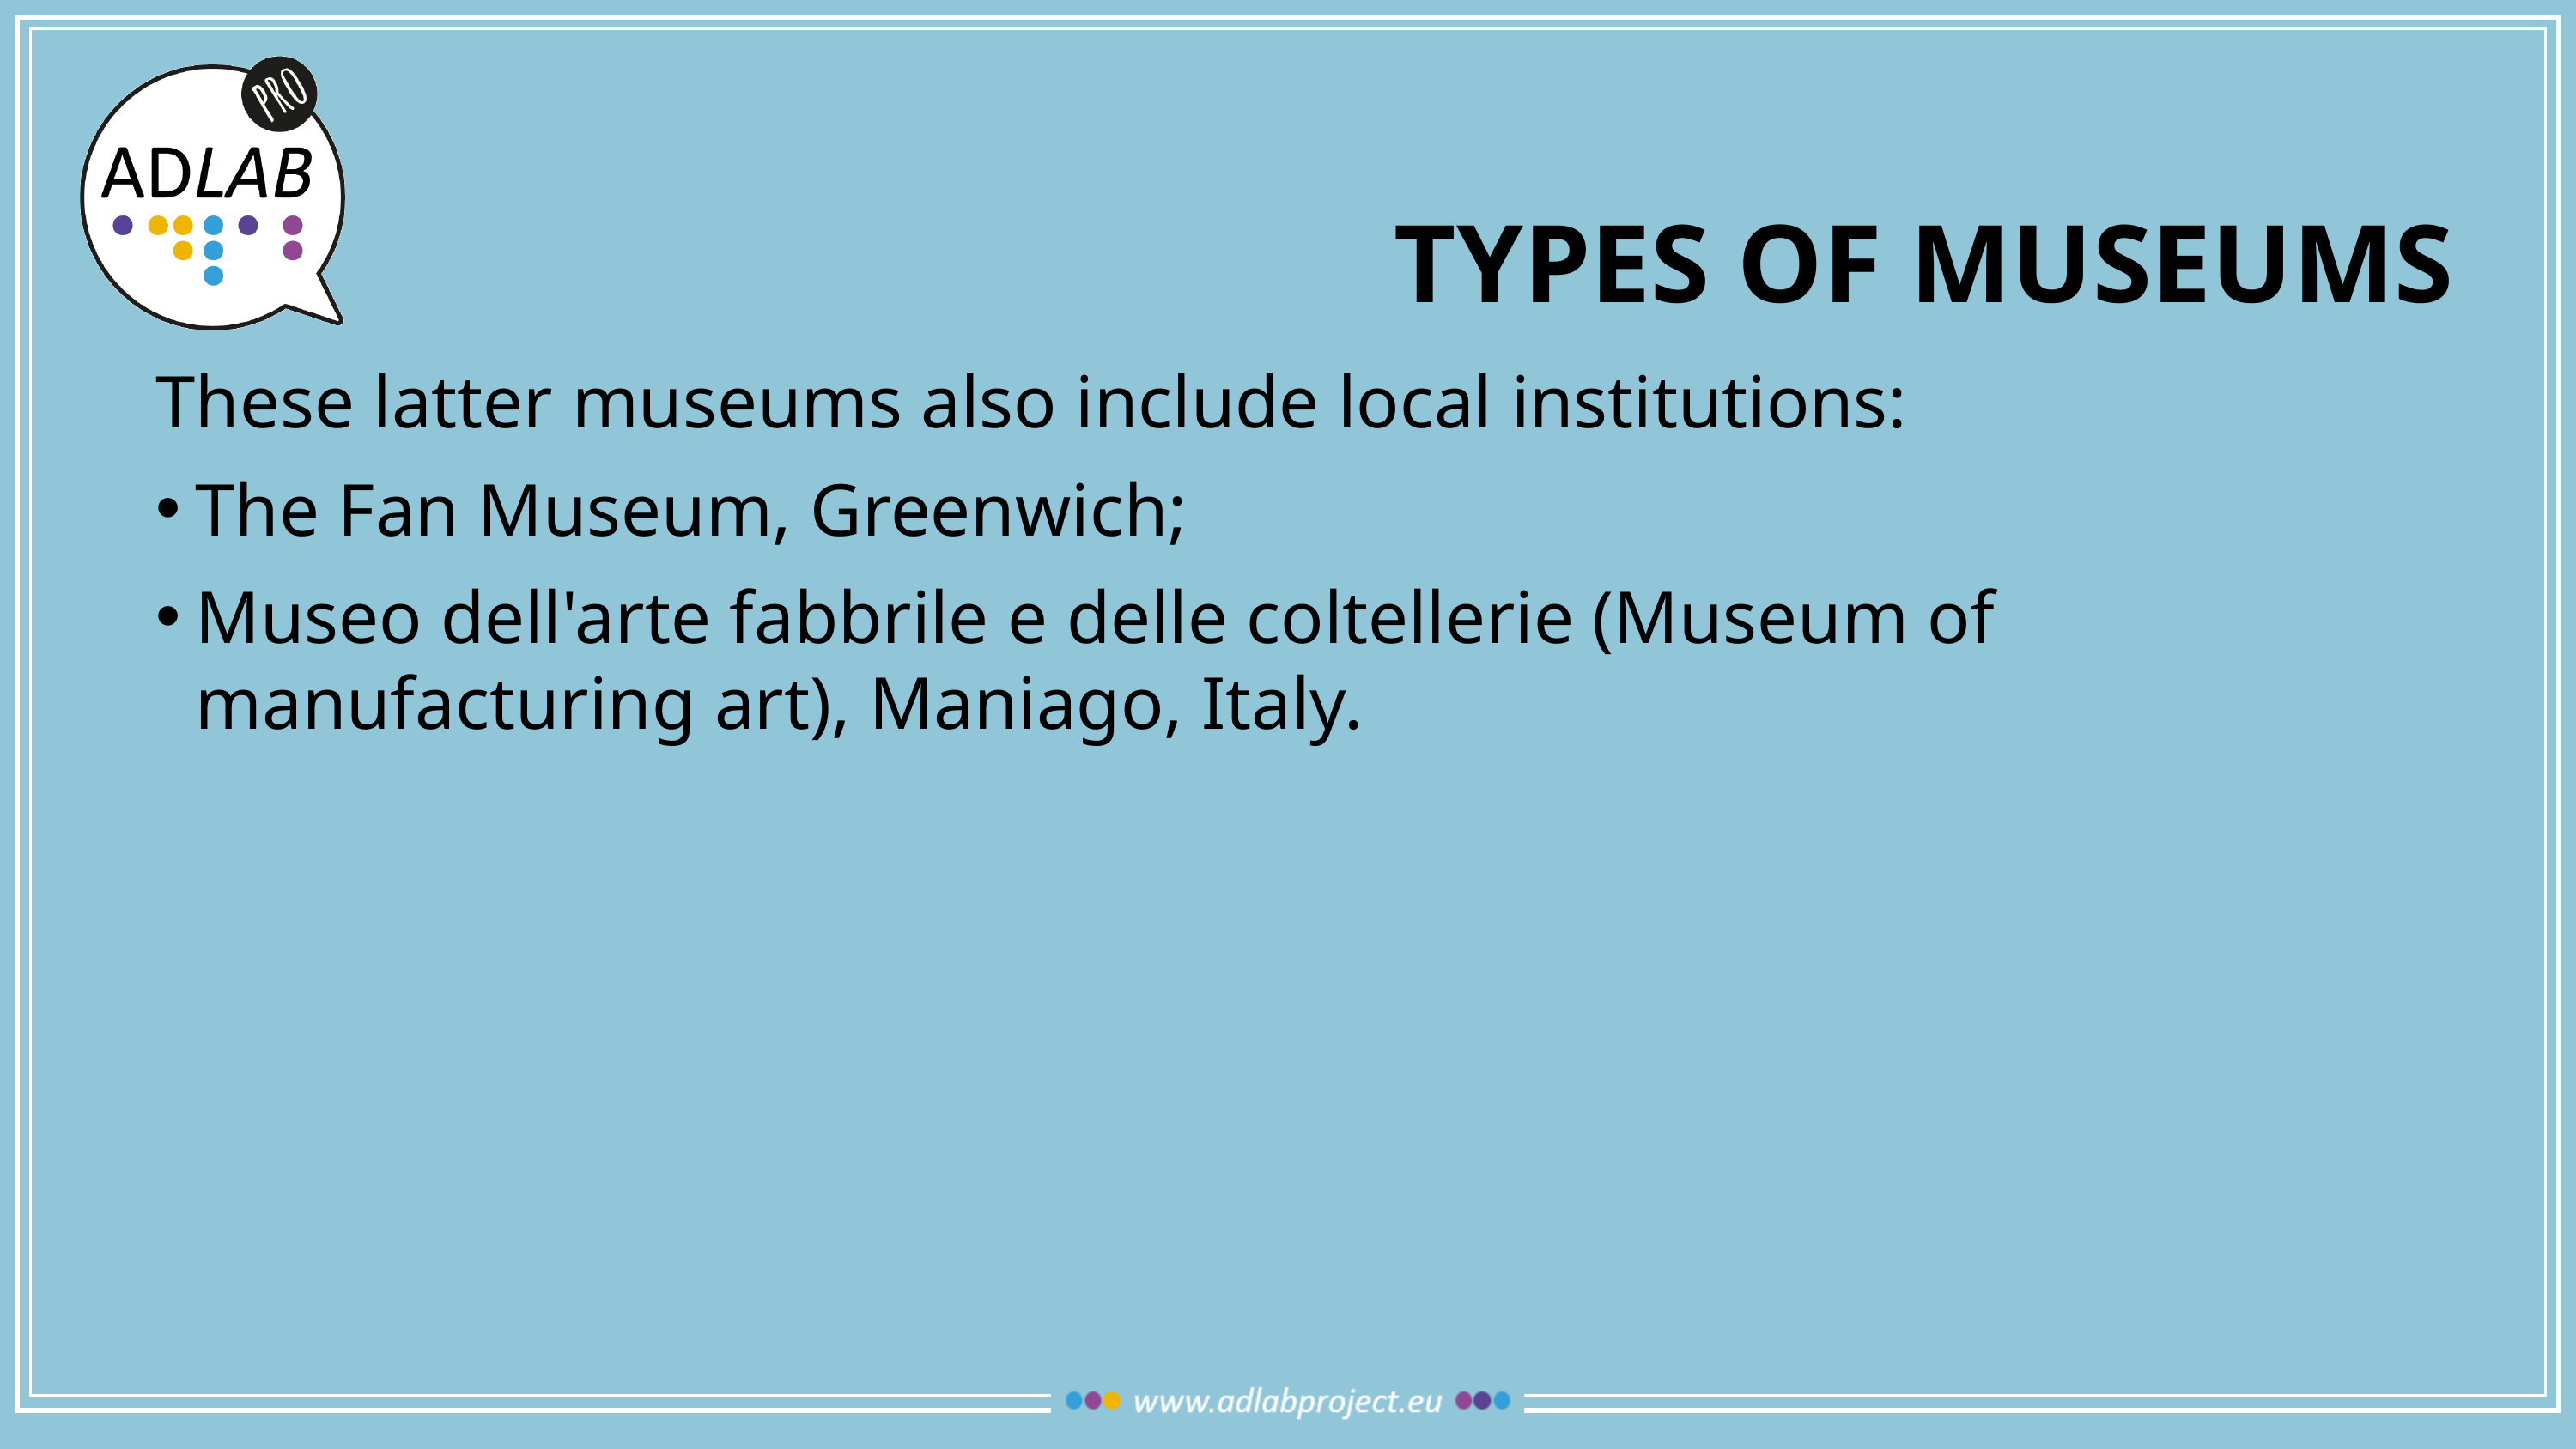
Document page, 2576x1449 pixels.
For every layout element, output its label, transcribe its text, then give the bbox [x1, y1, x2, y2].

list These latter museums also include local institutions: The Fan Museum, Greenwich; Museo dell'arte fabbrile e delle coltellerie (Museum of manufacturing art), Maniago, Italy. [143, 350, 2467, 1056]
title Types of museums [384, 70, 2467, 350]
picture [1051, 1378, 1524, 1429]
picture [72, 49, 353, 330]
